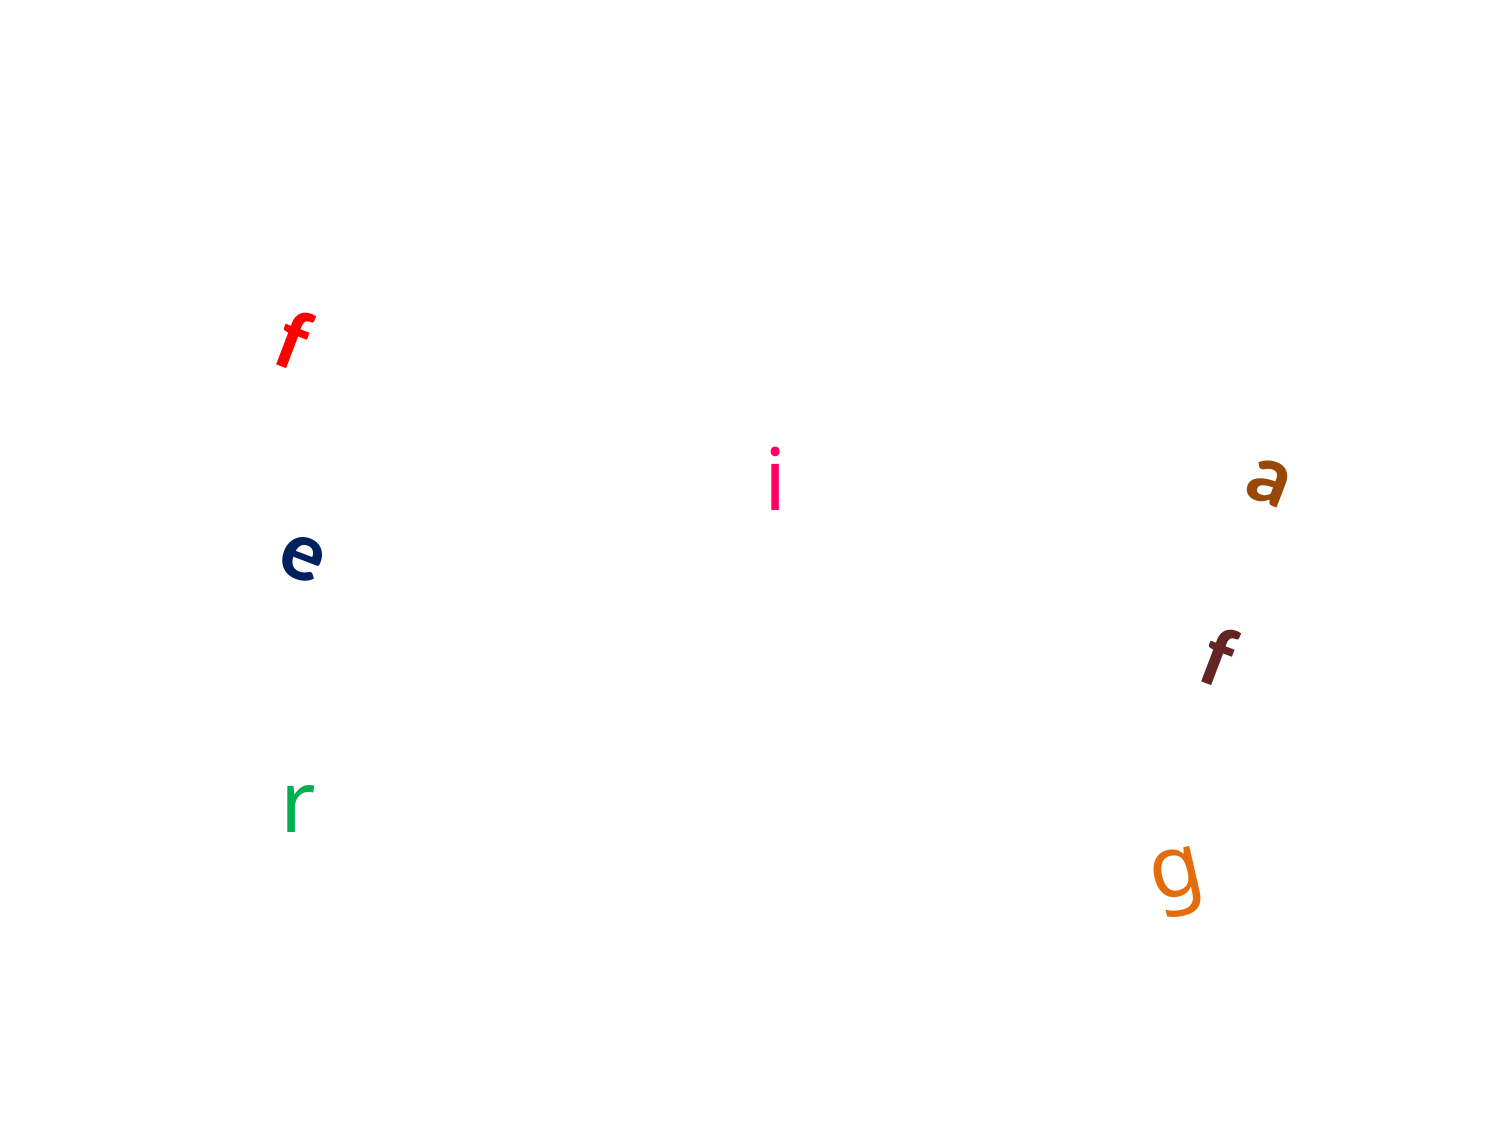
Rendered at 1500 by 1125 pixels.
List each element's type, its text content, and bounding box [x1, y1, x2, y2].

text_box i [582, 416, 969, 536]
text_box g [972, 761, 1376, 964]
text_box e [105, 421, 509, 671]
text_box a [1072, 345, 1476, 595]
text_box r [105, 738, 492, 858]
text_box f [93, 210, 497, 460]
text_box f [1019, 527, 1423, 777]
